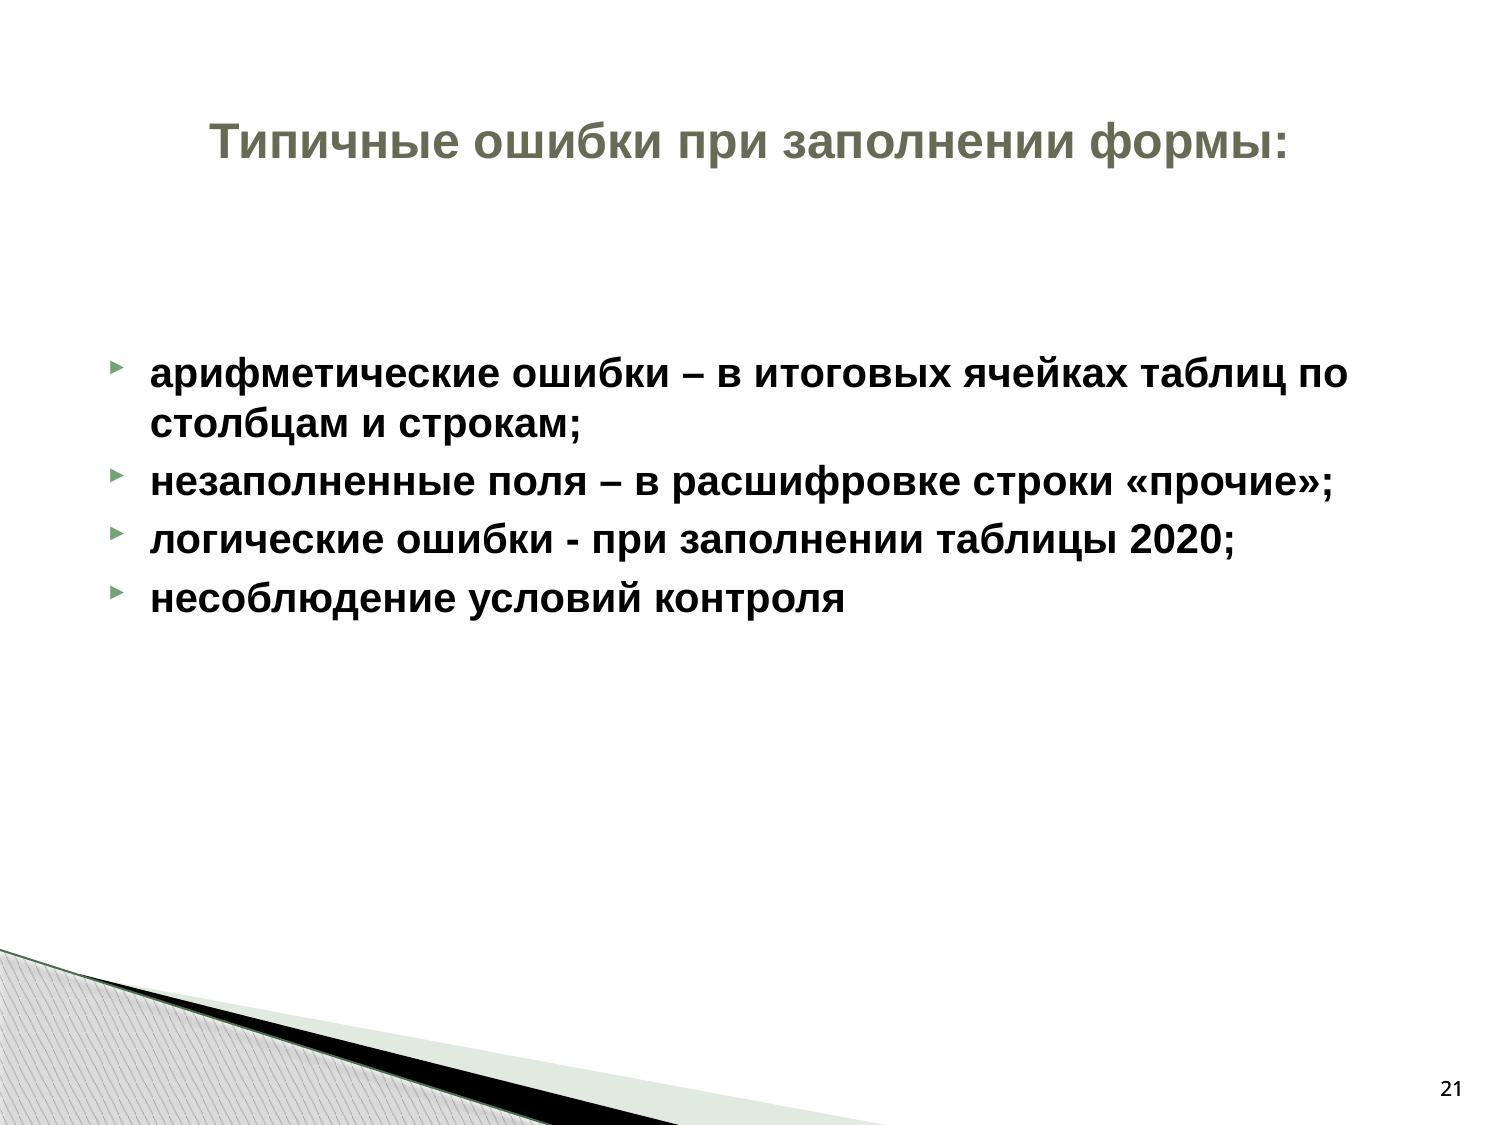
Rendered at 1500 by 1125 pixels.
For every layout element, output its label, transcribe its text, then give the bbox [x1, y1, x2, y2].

table_cell [174, 1013, 525, 1125]
table_cell [0, 953, 74, 978]
slide_number 21 [1418, 1051, 1479, 1112]
title Типичные ошибки при заполнении формы: [75, 45, 1425, 233]
table_cell [100, 986, 542, 1125]
list арифметические ошибки – в итоговых ячейках таблиц по столбцам и строкам; незаполненные поля – в расшифровке строки «прочие»; логические ошибки - при заполнении таблицы 2020; несоблюдение условий контроля [74, 337, 1426, 986]
